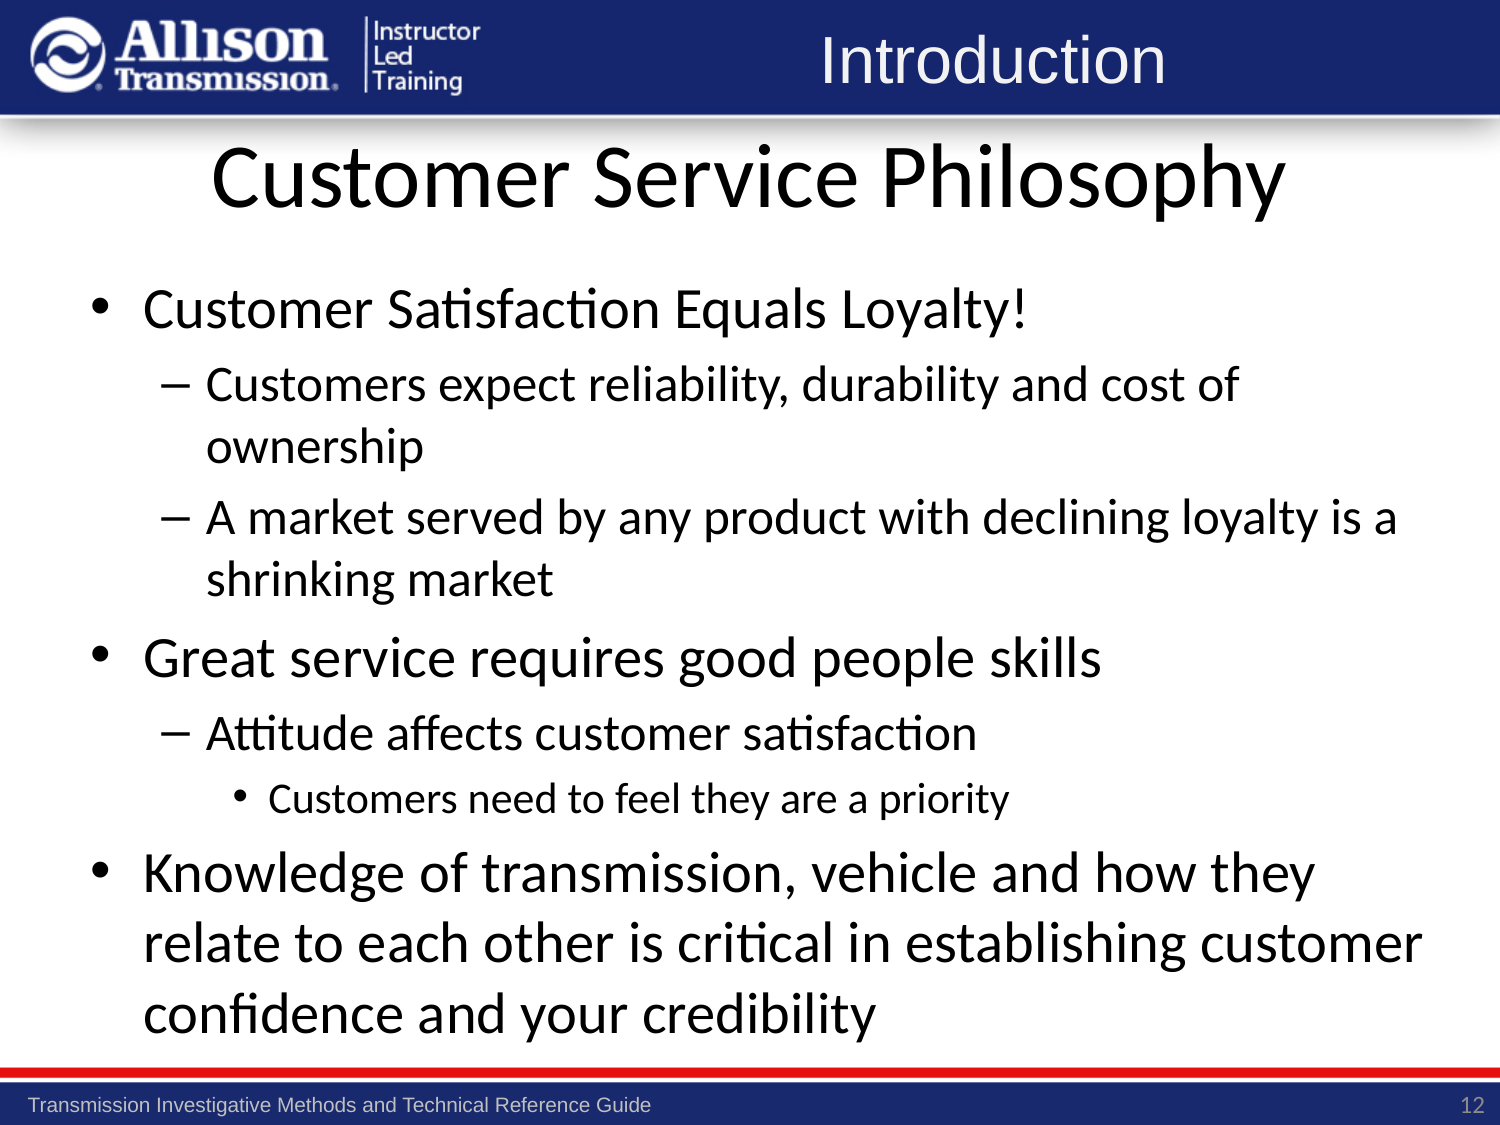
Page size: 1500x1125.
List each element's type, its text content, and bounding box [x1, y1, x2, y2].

picture [0, 0, 1500, 1125]
list Customer Satisfaction Equals Loyalty! Customers expect reliability, durability and cost of ownership A market served by any product with declining loyalty is a shrinking market Great service requires good people skills Attitude affects customer satisfaction Customers need to feel they are a priority Knowledge of transmission, vehicle and how they relate to each other is critical in establishing customer confidence and your credibility [75, 262, 1477, 1060]
title Customer Service Philosophy [75, 76, 1425, 262]
slide_number 12 [1149, 1074, 1500, 1125]
